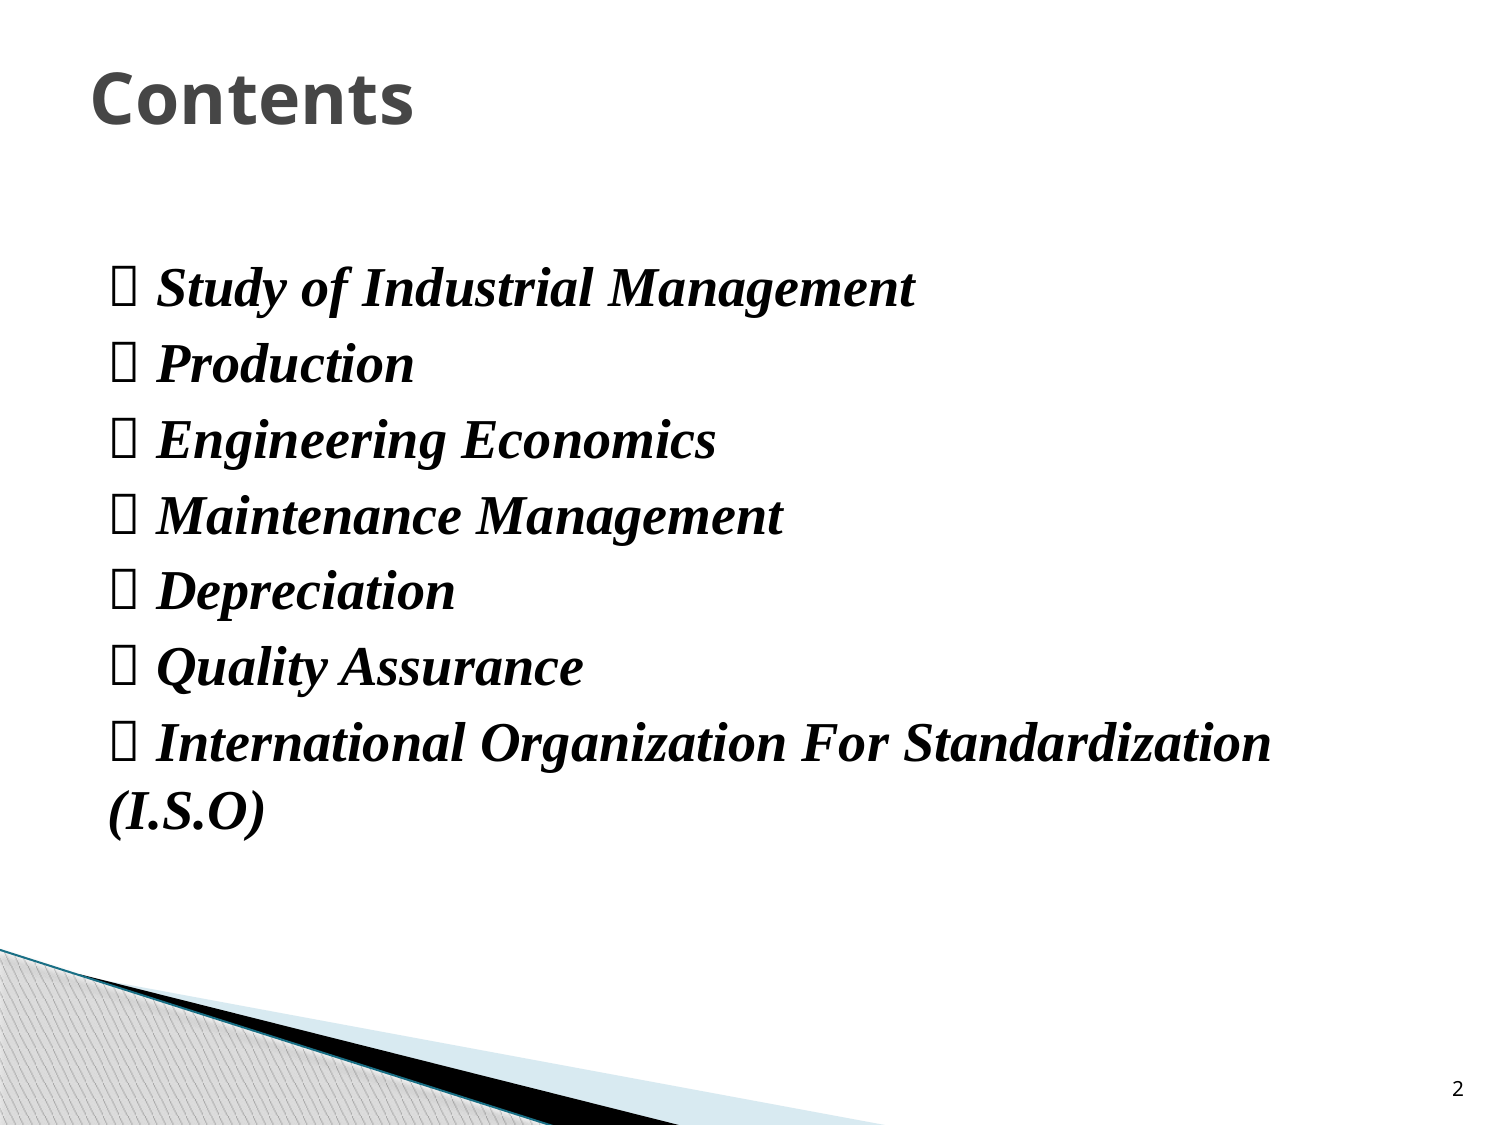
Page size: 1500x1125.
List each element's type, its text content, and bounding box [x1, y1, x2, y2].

list  Study of Industrial Management  Production  Engineering Economics  Maintenance Management  Depreciation  Quality Assurance  International Organization For Standardization (I.S.O) [75, 243, 1425, 986]
slide_number 2 [1418, 1051, 1479, 1112]
title Contents [75, 45, 1425, 233]
